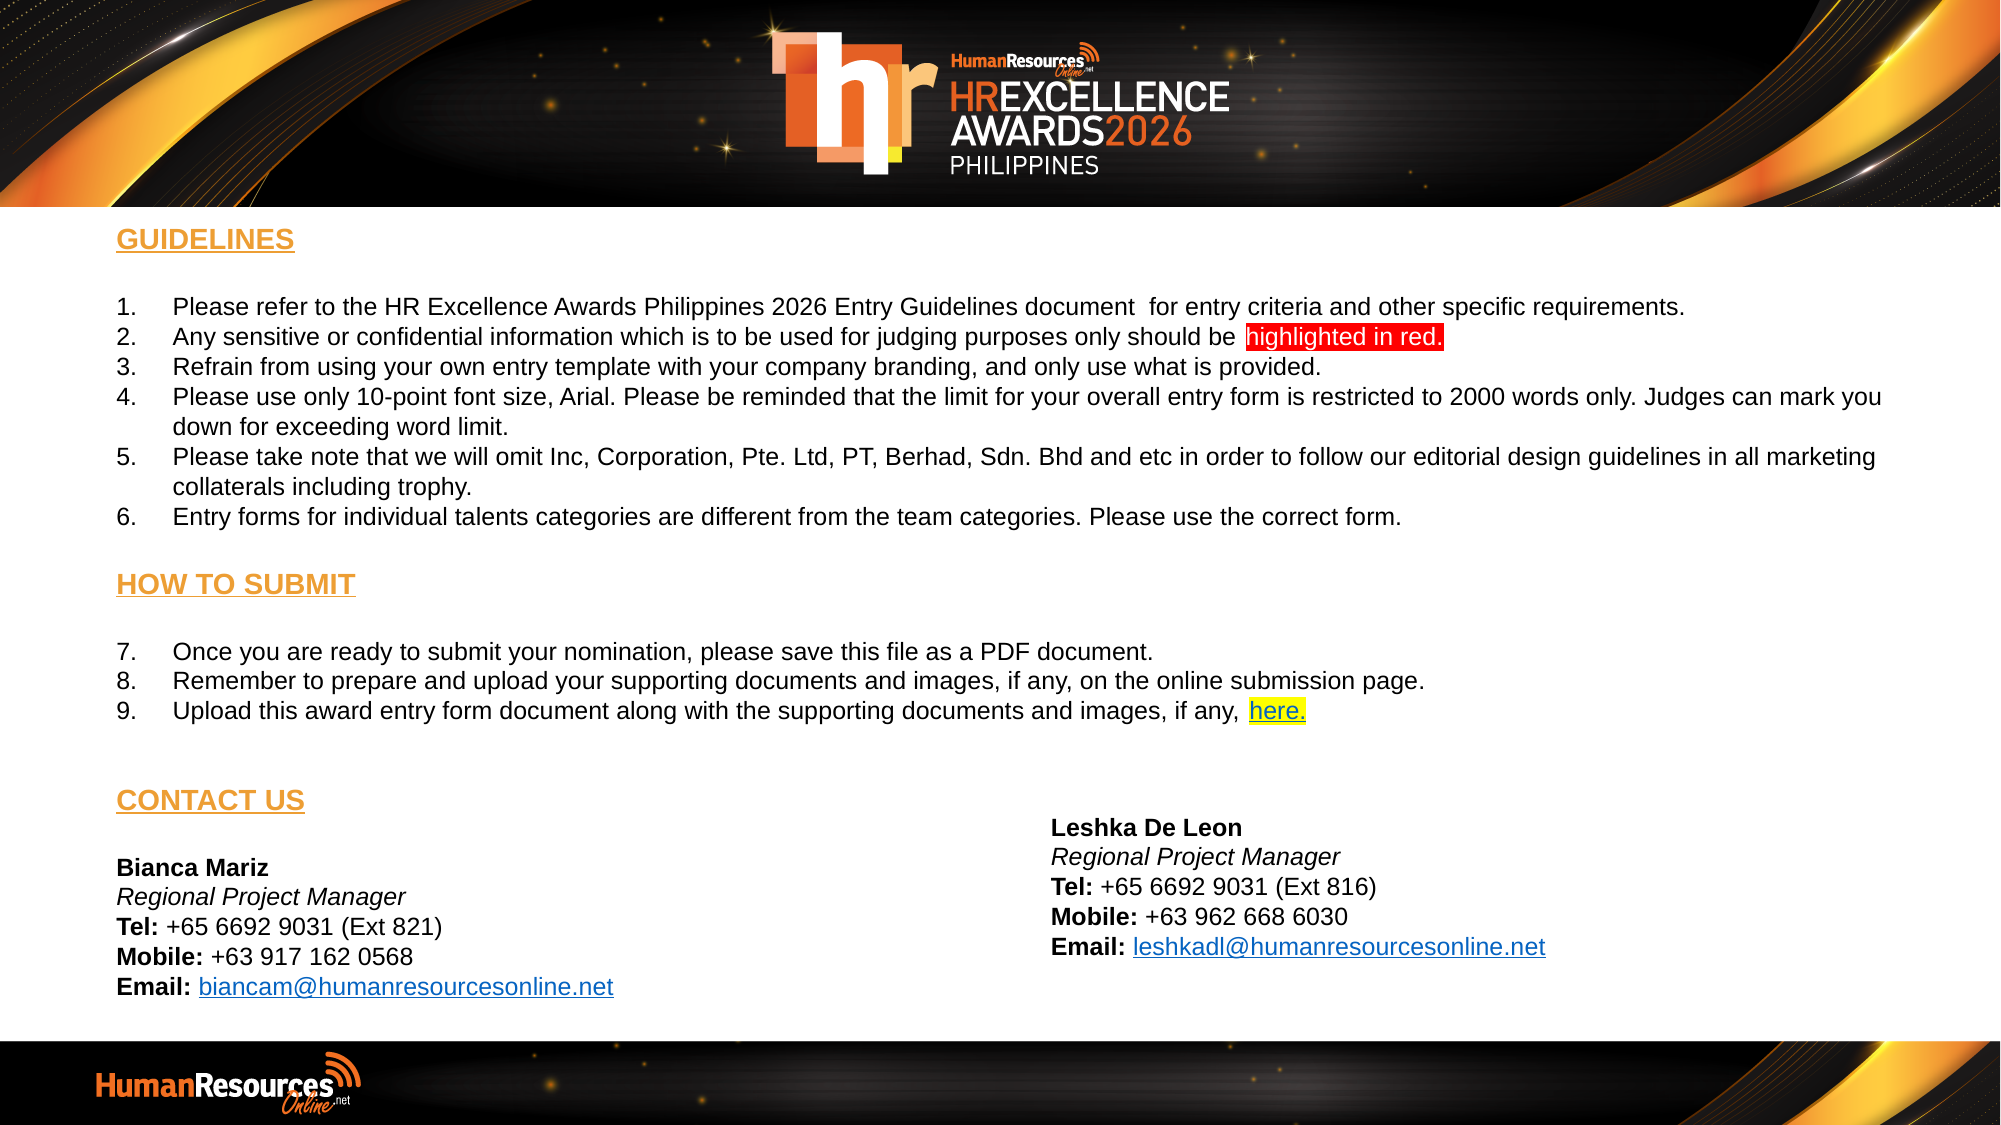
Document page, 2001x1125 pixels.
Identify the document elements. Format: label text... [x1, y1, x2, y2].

text_box CONTACT US Bianca Mariz Regional Project Manager Tel: +65 6692 9031 (Ext 821) Mobile: +63 917 162 0568 Email: biancam@humanresourcesonline.net Leshka De Leon Regional Project Manager Tel: +65 6692 9031 (Ext 816) Mobile: +63 962 668 6030 Email: leshkadl@humanresourcesonline.net [101, 773, 2000, 1125]
picture [0, 0, 2001, 1125]
text_box GUIDELINES Please refer to the HR Excellence Awards Philippines 2026 Entry Guidelines document for entry criteria and other specific requirements. Any sensitive or confidential information which is to be used for judging purposes only should be highlighted in red. Refrain from using your own entry template with your company branding, and only use what is provided. Please use only 10-point font size, Arial. Please be reminded that the limit for your overall entry form is restricted to 2000 words only. Judges can mark you down for exceeding word limit. Please take note that we will omit Inc, Corporation, Pte. Ltd, PT, Berhad, Sdn. Bhd and etc in order to follow our editorial design guidelines in all marketing collaterals including trophy. Entry forms for individual talents categories are different from the team categories. Please use the correct form. HOW TO SUBMIT Once you are ready to submit your nomination, please save this file as a PDF document. Remember to prepare and upload your supporting documents and images, if any, on the online submission page. Upload this award entry form document along with the supporting documents and images, if any, here. [101, 213, 1931, 733]
